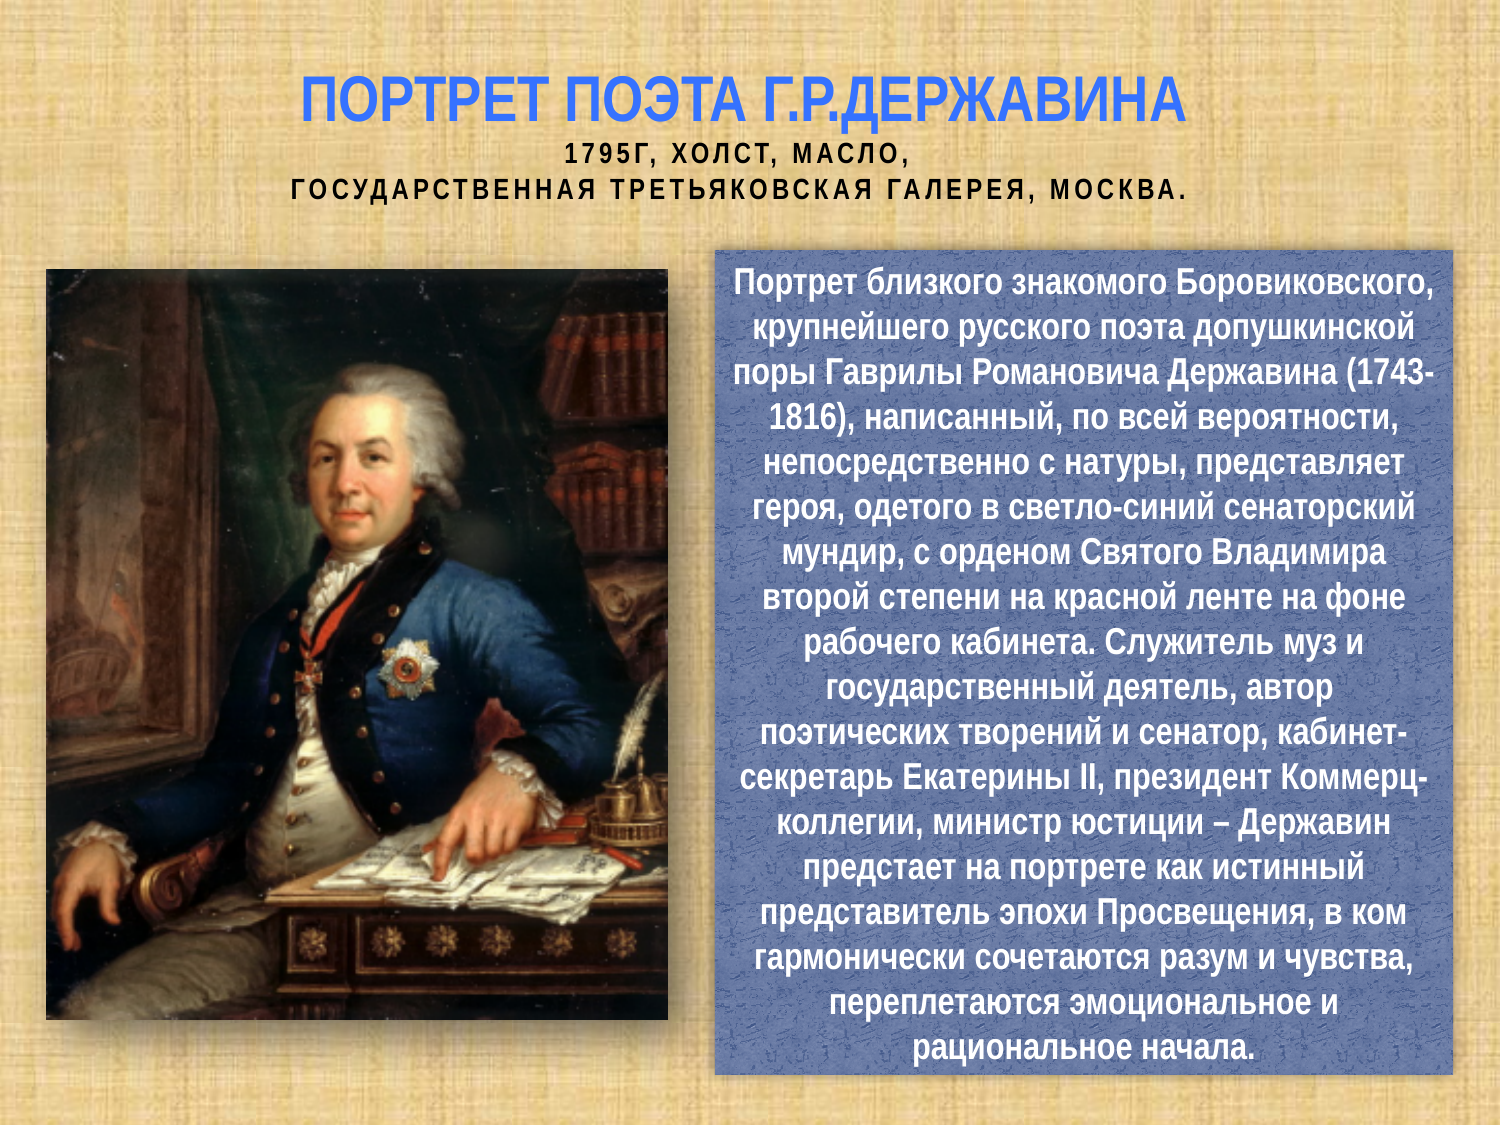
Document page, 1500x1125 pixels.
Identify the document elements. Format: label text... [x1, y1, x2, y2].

title Портрет поэта Г.Р.Державина 1795г, холст, масло, Государственная Третьяковская галерея, Москва. [35, 37, 1454, 225]
text_box Портрет близкого знакомого Боровиковского, крупнейшего русского поэта допушкинской поры Гаврилы Романовича Державина (1743-1816), написанный, по всей вероятности, непосредственно с натуры, представляет героя, одетого в светло-синий сенаторский мундир, с орденом Святого Владимира второй степени на красной ленте на фоне рабочего кабинета. Служитель муз и государственный деятель, автор поэтических творений и сенатор, кабинет-секретарь Екатерины II, президент Коммерц-коллегии, министр юстиции – Державин предстает на портрете как истинный представитель эпохи Просвещения, в ком гармонически сочетаются разум и чувства, переплетаются эмоциональное и рациональное начала. [714, 250, 1454, 1075]
picture [0, 0, 1500, 1125]
